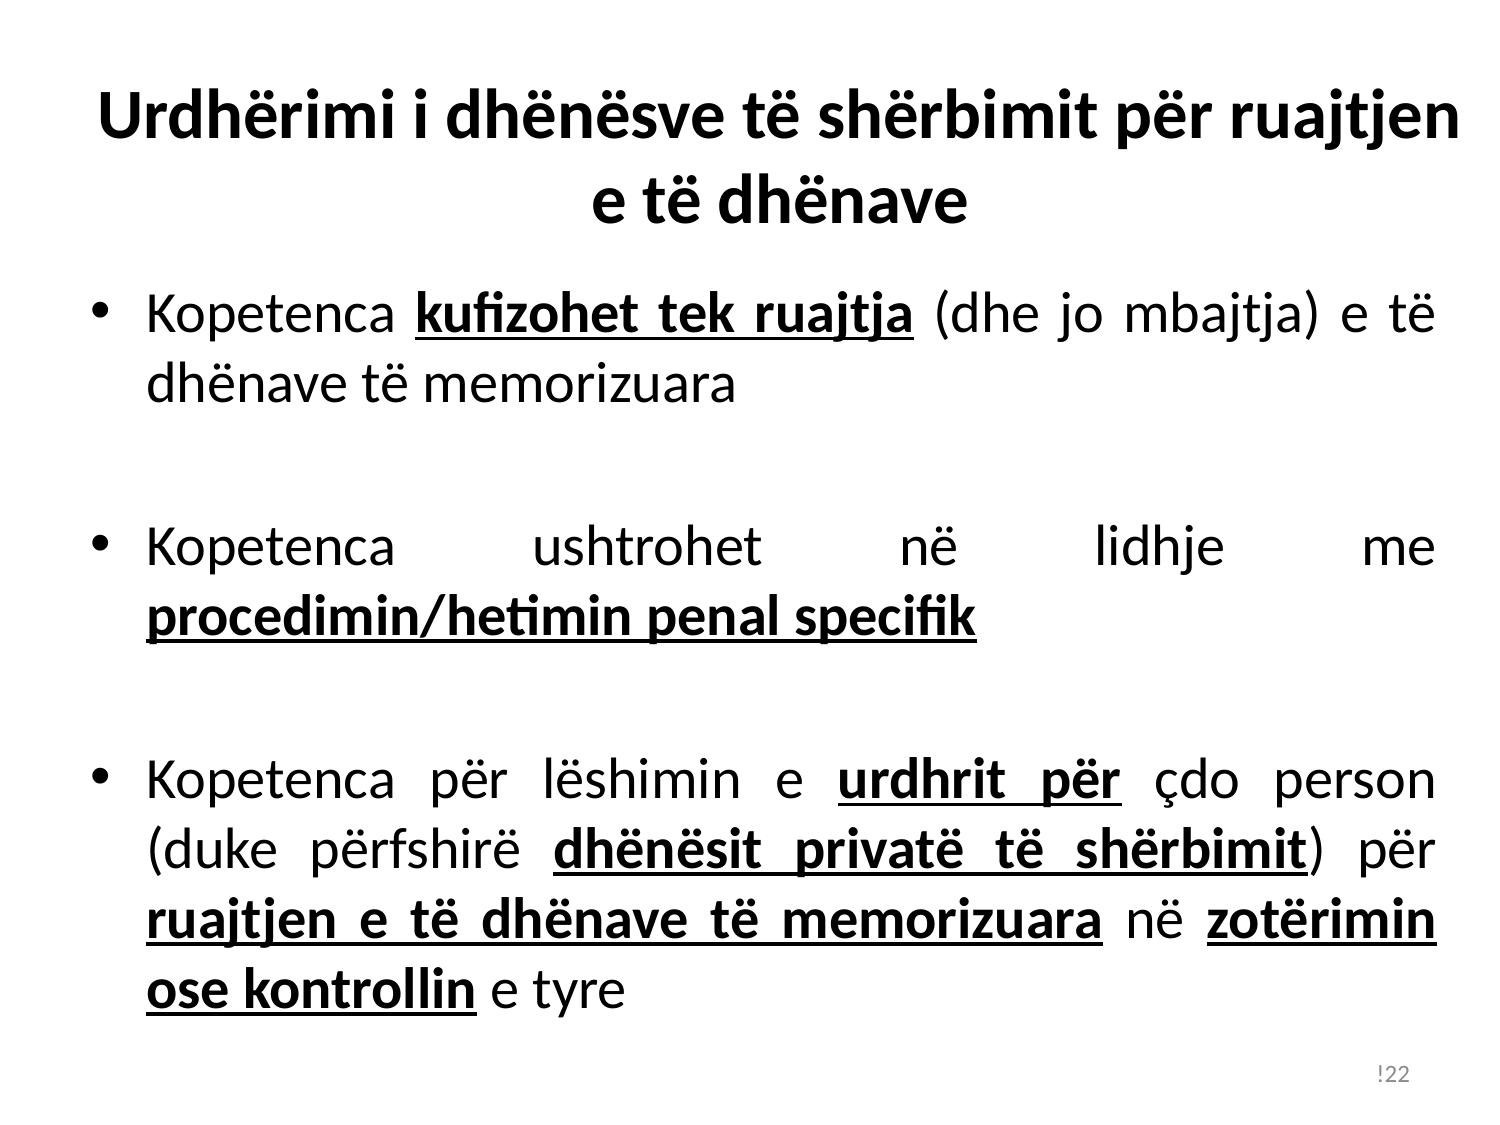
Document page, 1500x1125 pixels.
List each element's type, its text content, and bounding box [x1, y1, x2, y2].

slide_number !22 [1074, 1042, 1425, 1103]
list Kopetenca kufizohet tek ruajtja (dhe jo mbajtja) e të dhënave të memorizuara Kopetenca ushtrohet në lidhje me procedimin/hetimin penal specifik Kopetenca për lëshimin e urdhrit për çdo person (duke përfshirë dhënësit privatë të shërbimit) për ruajtjen e të dhënave të memorizuara në zotërimin ose kontrollin e tyre [75, 267, 1453, 1073]
title Urdhërimi i dhënësve të shërbimit për ruajtjen e të dhënave [75, 60, 1486, 234]
